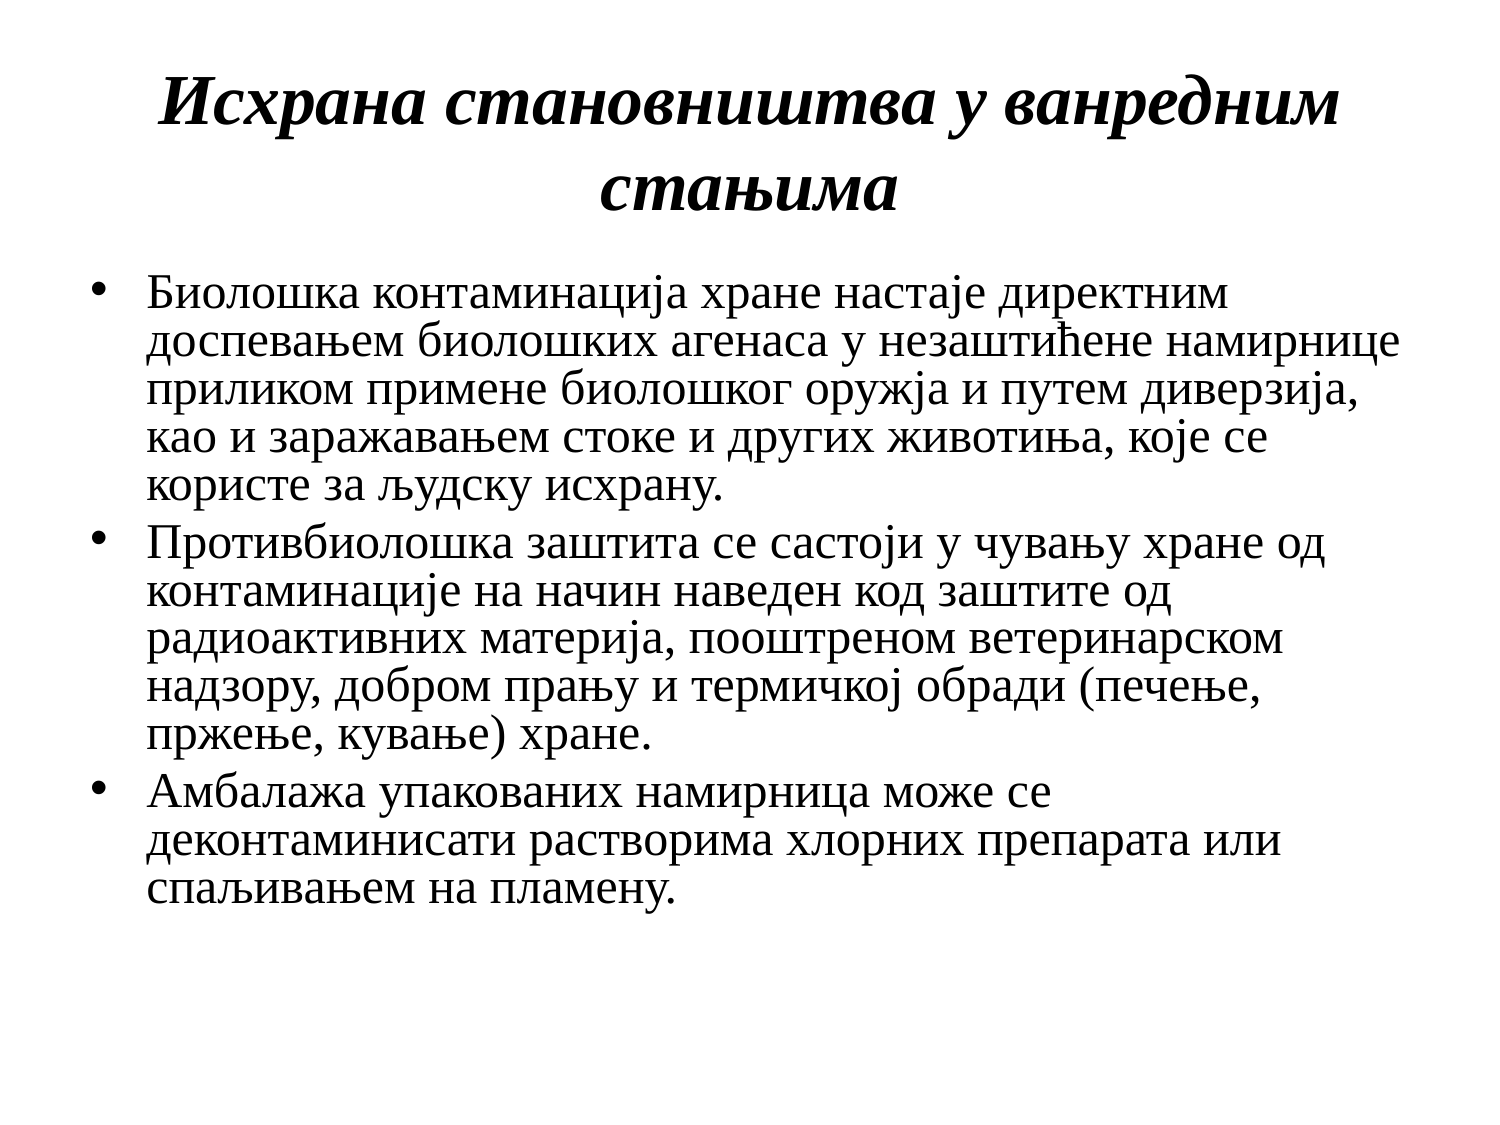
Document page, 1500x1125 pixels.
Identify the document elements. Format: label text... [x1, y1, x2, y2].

list Биолошка контаминација хране настаје директним доспевањем биолошких агенаса у незаштићене намирнице приликом примене биолошког оружја и путем диверзија, као и заражавањем стоке и других животиња, које се користе за људску исхрану. Противбиолошка заштита се састоји у чувању хране од контаминације на начин наведен код заштите од радиоактивних материја, пооштреном ветеринарском надзору, добром прању и термичкој обради (печење, пржење, кување) хране. Амбалажа упакованих намирница може се деконтаминисати растворима хлорних препарата или спаљивањем на пламену. [75, 262, 1425, 1005]
title Исхрана становништва у ванредним стањима [75, 45, 1425, 233]
